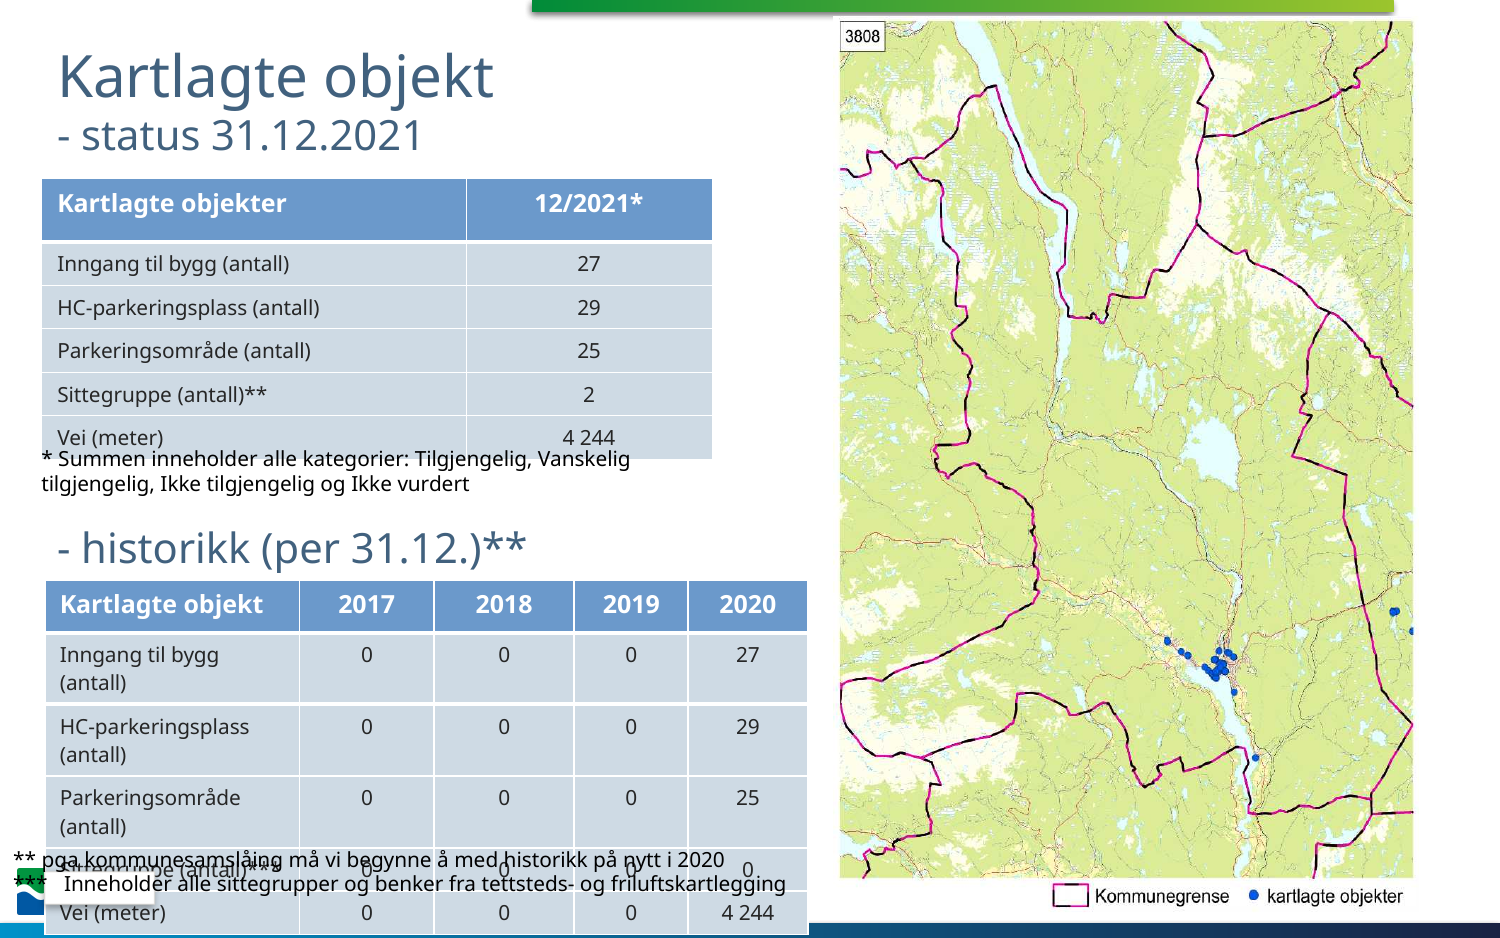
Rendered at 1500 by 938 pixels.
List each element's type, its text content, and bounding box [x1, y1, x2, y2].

table_cell 0 [802, 849, 807, 890]
picture [833, 16, 1419, 913]
table_cell 0 [435, 777, 573, 838]
table_header 2020 [689, 581, 807, 631]
table_header 2017 [300, 581, 433, 631]
table_cell Inngang til bygg (antall) [42, 244, 466, 285]
table_cell Vei (meter) [46, 904, 299, 934]
table_cell 29 [467, 286, 712, 328]
table_cell Parkeringsområde (antall) [42, 329, 466, 372]
table_header Kartlagte objekt [46, 581, 299, 631]
text_box ** pga kommunesamslåing må vi begynne å med historikk på nytt i 2020 *** Inneholder alle sittegrupper og benker fra tettsteds- og friluftskartlegging [0, 838, 802, 904]
table_cell 2 [467, 373, 712, 415]
table_cell Sittegruppe (antall)** [42, 373, 466, 415]
table_cell 4 244 [689, 892, 807, 934]
table_cell 0 [435, 904, 573, 934]
table_cell 25 [689, 777, 807, 847]
table_cell 0 [575, 904, 687, 934]
table_cell 0 [435, 706, 573, 775]
table_cell Vei (meter) [42, 416, 466, 438]
table_cell 25 [467, 329, 712, 372]
table_header 2018 [435, 581, 573, 631]
table_header 12/2021* [467, 179, 712, 240]
table_cell 29 [689, 706, 807, 775]
table_cell HC-parkeringsplass (antall) [42, 286, 466, 328]
table_cell 0 [575, 635, 687, 702]
table_header Kartlagte objekter [42, 179, 466, 240]
table_cell 27 [467, 244, 712, 285]
table_cell 0 [300, 635, 433, 702]
text_box * Summen inneholder alle kategorier: Tilgjengelig, Vanskelig tilgjengelig, Ikke tilgjengelig og Ikke vurdert [26, 438, 711, 504]
table_cell 0 [575, 777, 687, 838]
table_cell 4 244 [467, 416, 712, 459]
table_cell 0 [575, 706, 687, 775]
table_cell 0 [435, 635, 573, 702]
table_cell 0 [300, 904, 433, 934]
text_box - historikk (per 31.12.)** [42, 496, 828, 580]
table_cell 27 [689, 635, 807, 702]
table_cell Inngang til bygg (antall) [46, 635, 299, 702]
table_header 2019 [575, 581, 687, 631]
table_cell 0 [300, 706, 433, 775]
table_cell Parkeringsområde (antall) [46, 777, 299, 838]
text_box Kartlagte objekt - status 31.12.2021 [42, 24, 828, 167]
table_cell HC-parkeringsplass (antall) [46, 706, 299, 775]
table_cell 0 [300, 777, 433, 838]
